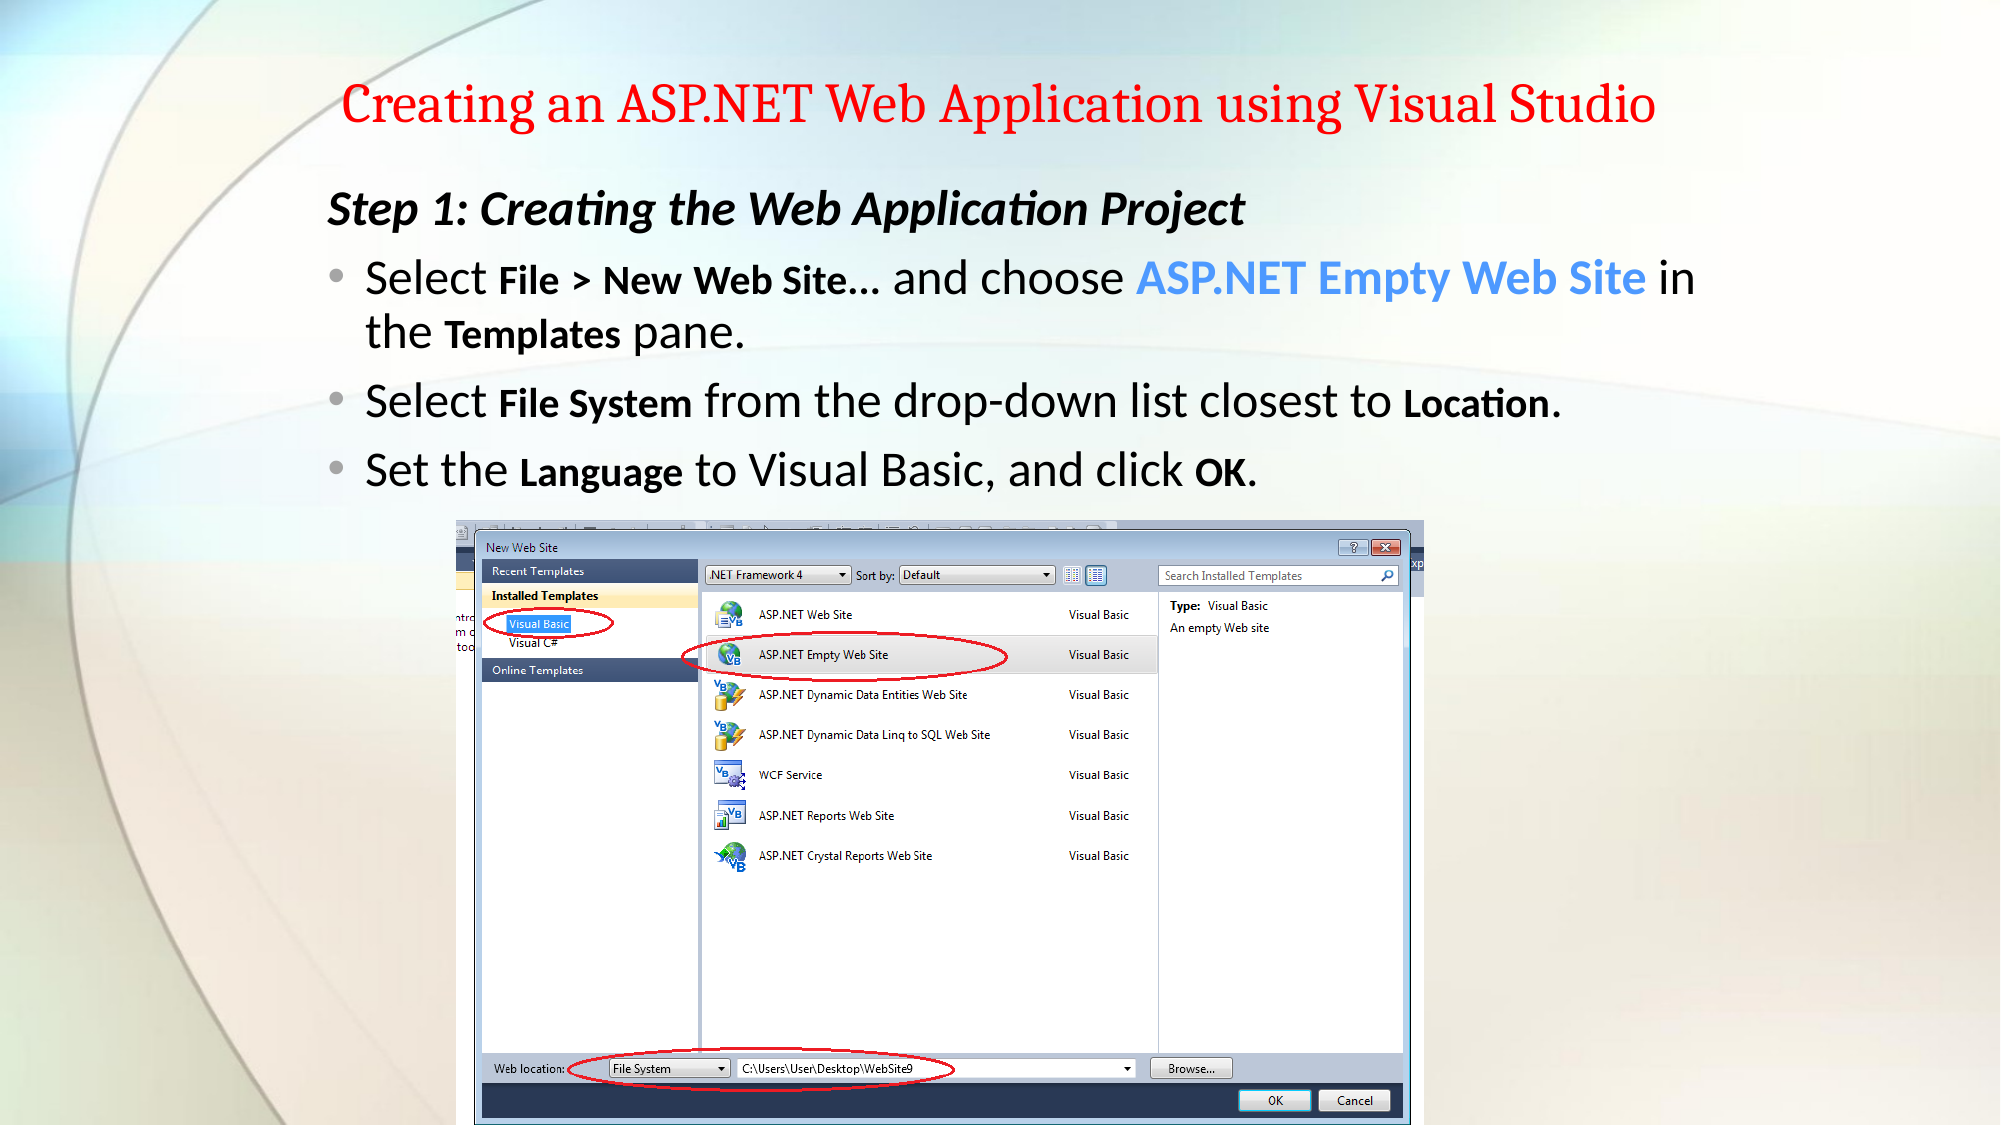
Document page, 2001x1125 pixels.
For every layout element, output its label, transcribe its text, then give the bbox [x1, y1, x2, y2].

list Step 1: Creating the Web Application Project Select File > New Web Site... and choose ASP.NET Empty Web Site in the Templates pane. Select File System from the drop-down list closest to Location. Set the Language to Visual Basic, and click OK. [312, 174, 1723, 828]
picture [0, 0, 2001, 1125]
title Creating an ASP.NET Web Application using Visual Studio [324, 12, 1675, 174]
